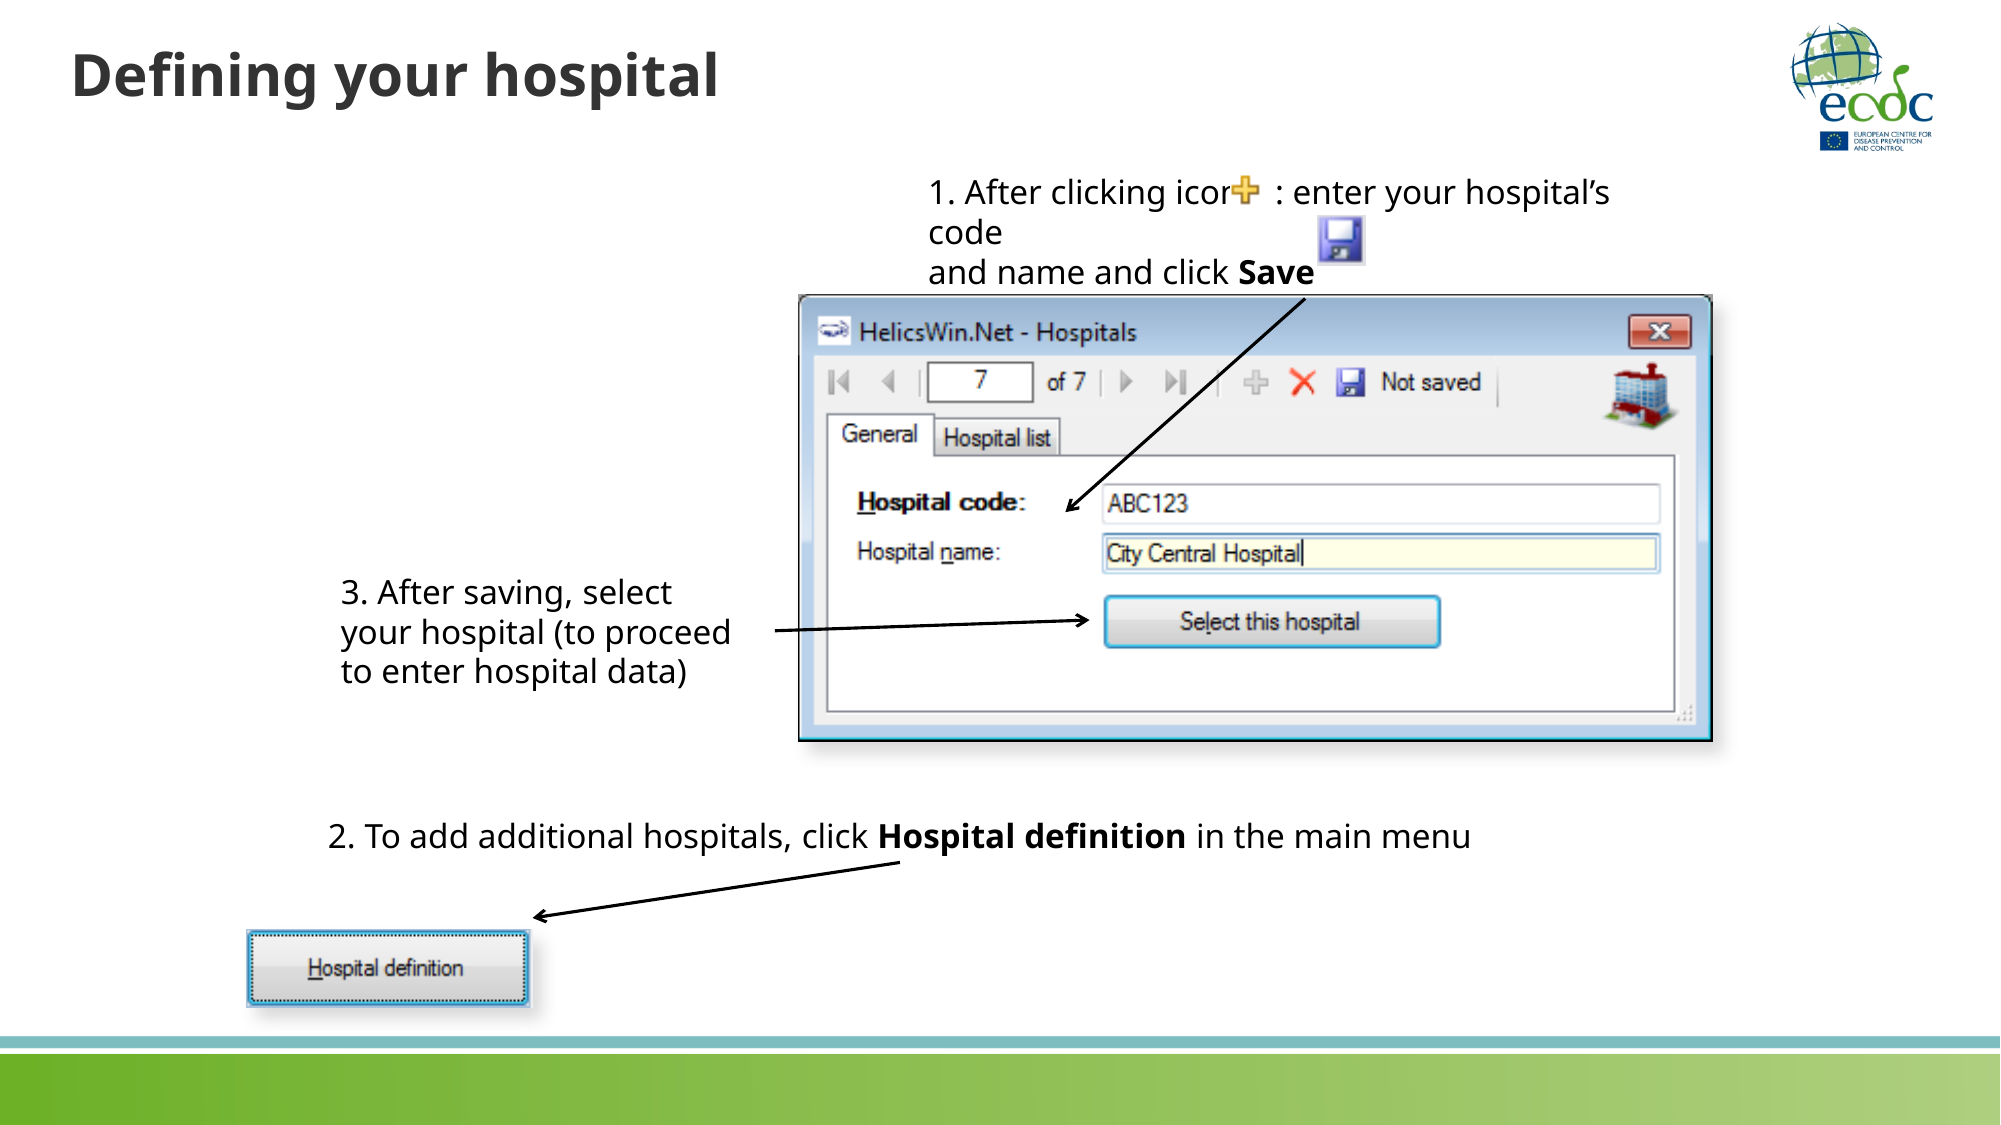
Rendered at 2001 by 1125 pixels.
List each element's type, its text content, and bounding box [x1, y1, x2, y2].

text_box 1. After clicking icon : enter your hospital’s code and name and click Save [913, 163, 1698, 293]
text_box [774, 619, 1090, 632]
text_box 3. After saving, select your hospital (to proceed to enter hospital data) [325, 563, 775, 698]
picture [0, 0, 2000, 1125]
title Defining your hospital [70, 46, 1764, 177]
text_box 2. To add additional hospitals, click Hospital definition in the main menu [313, 807, 1487, 863]
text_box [532, 862, 901, 919]
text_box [1065, 259, 1306, 513]
